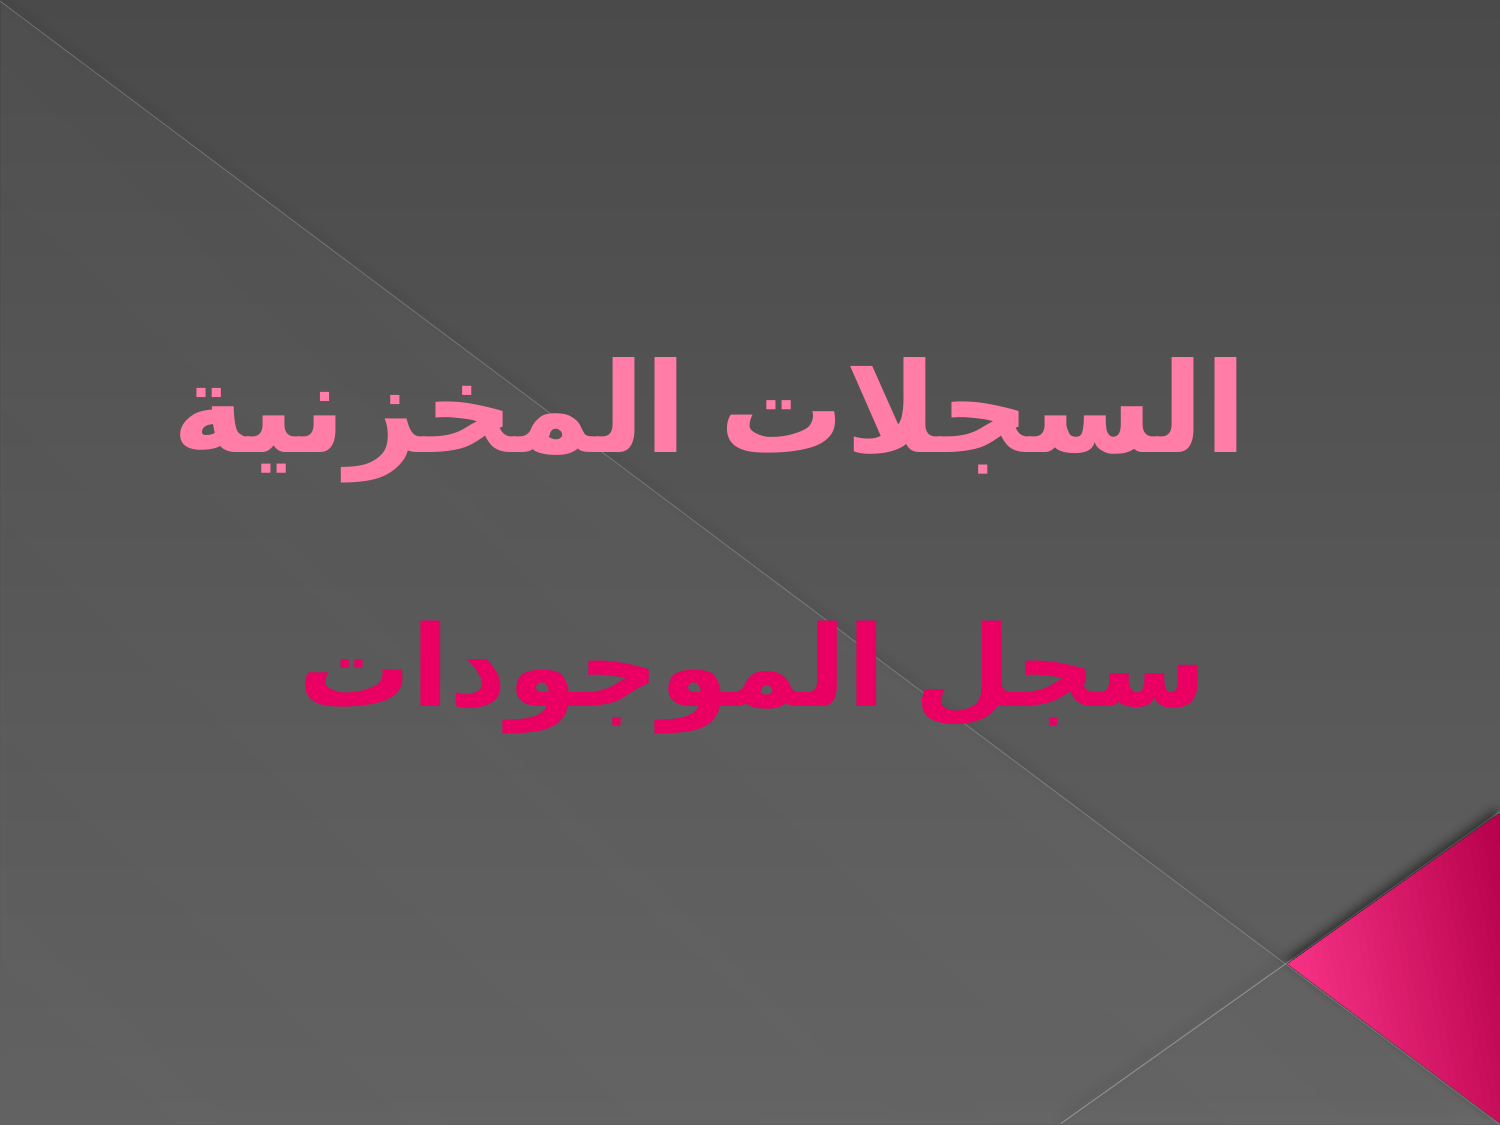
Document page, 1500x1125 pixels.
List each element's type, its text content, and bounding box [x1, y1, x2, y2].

subtitle سجل الموجودات [88, 586, 1412, 811]
title السجلات المخزنية [88, 243, 1412, 485]
